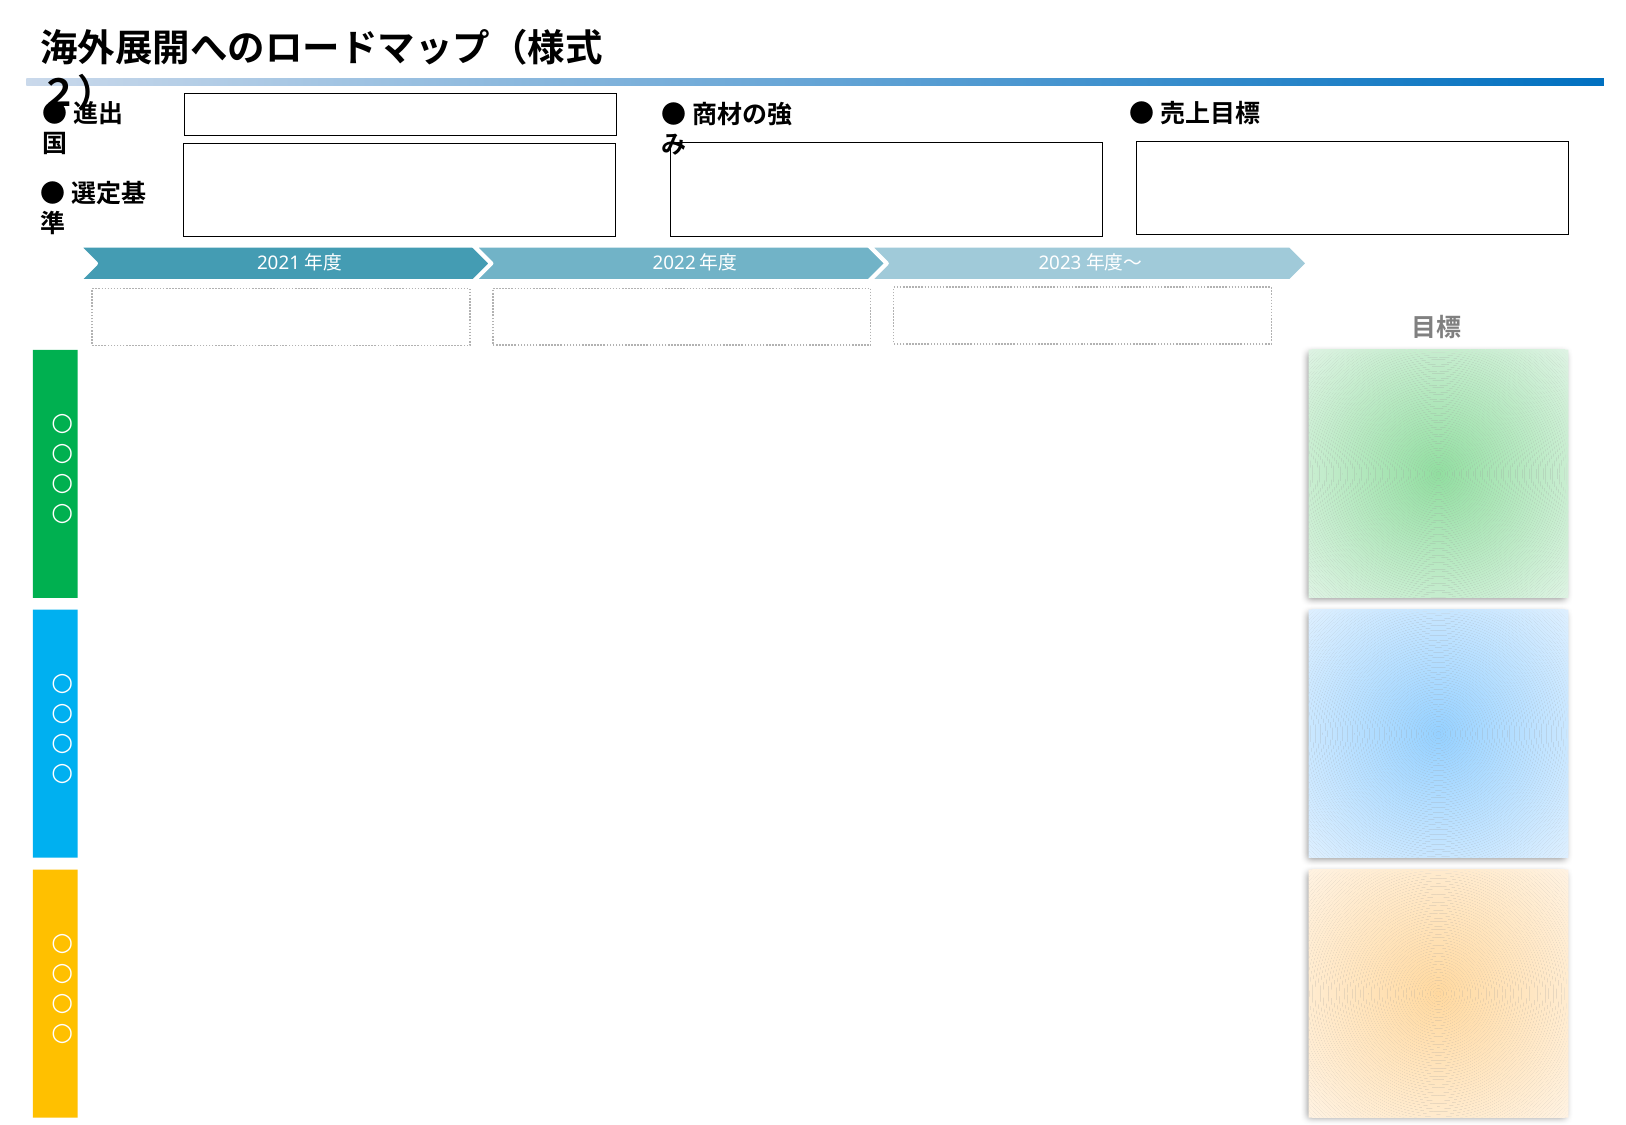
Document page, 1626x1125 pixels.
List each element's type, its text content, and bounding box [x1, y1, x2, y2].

text_box [32, 869, 78, 1118]
text_box [32, 349, 78, 598]
text_box [1308, 869, 1569, 1118]
text_box [183, 143, 616, 237]
text_box [92, 290, 470, 346]
text_box [32, 609, 78, 858]
text_box [184, 93, 617, 136]
text_box [648, 78, 1604, 86]
text_box ●選定基準 [25, 170, 185, 245]
text_box ○○○○ [36, 917, 78, 1070]
text_box ●売上目標 [1114, 90, 1297, 136]
text_box ○○○○ [36, 398, 78, 550]
text_box 目標 [1397, 304, 1480, 350]
text_box ●進出国 [27, 90, 162, 166]
text_box 海外展開へのロードマップ（様式２） [25, 16, 648, 122]
text_box ○○○○ [36, 658, 78, 810]
text_box [1308, 349, 1569, 599]
text_box ●商材の強み [647, 90, 829, 166]
text_box [893, 290, 1272, 344]
text_box [492, 290, 871, 346]
text_box [1308, 609, 1569, 858]
text_box [670, 142, 1103, 237]
text_box [1136, 141, 1569, 235]
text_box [77, 245, 1309, 282]
